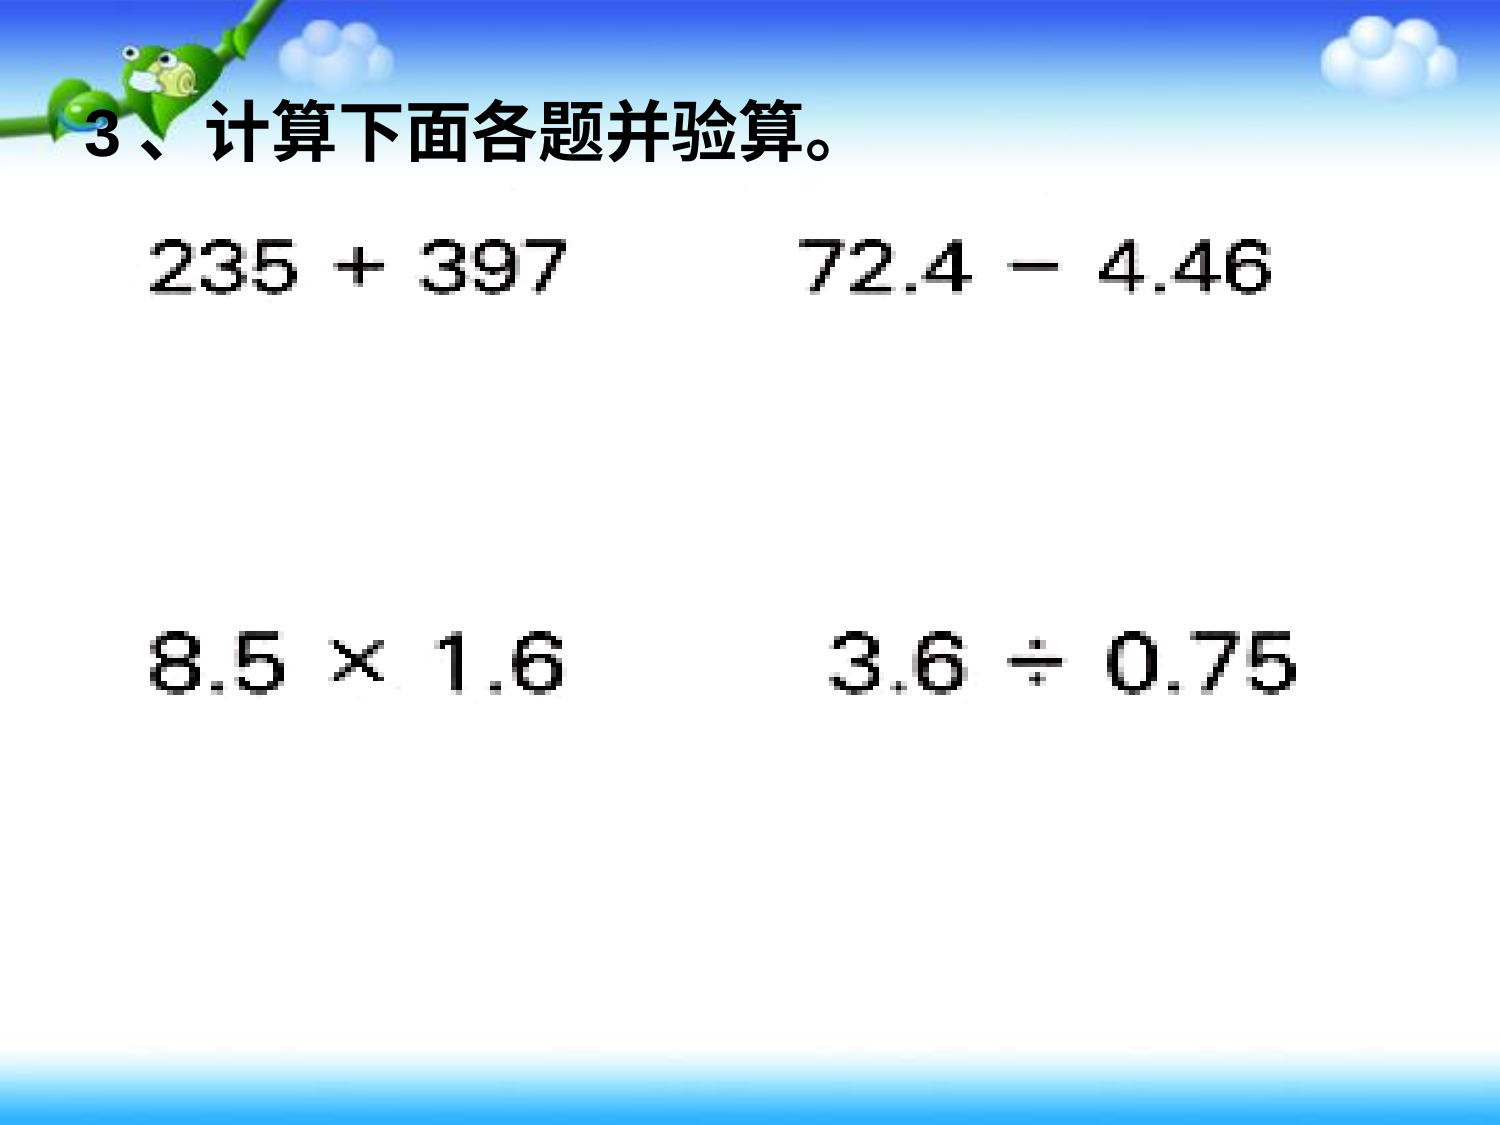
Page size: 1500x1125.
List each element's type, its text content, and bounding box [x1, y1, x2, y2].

picture [0, 0, 1500, 1125]
text_box 3、计算下面各题并验算。 [70, 81, 1299, 177]
